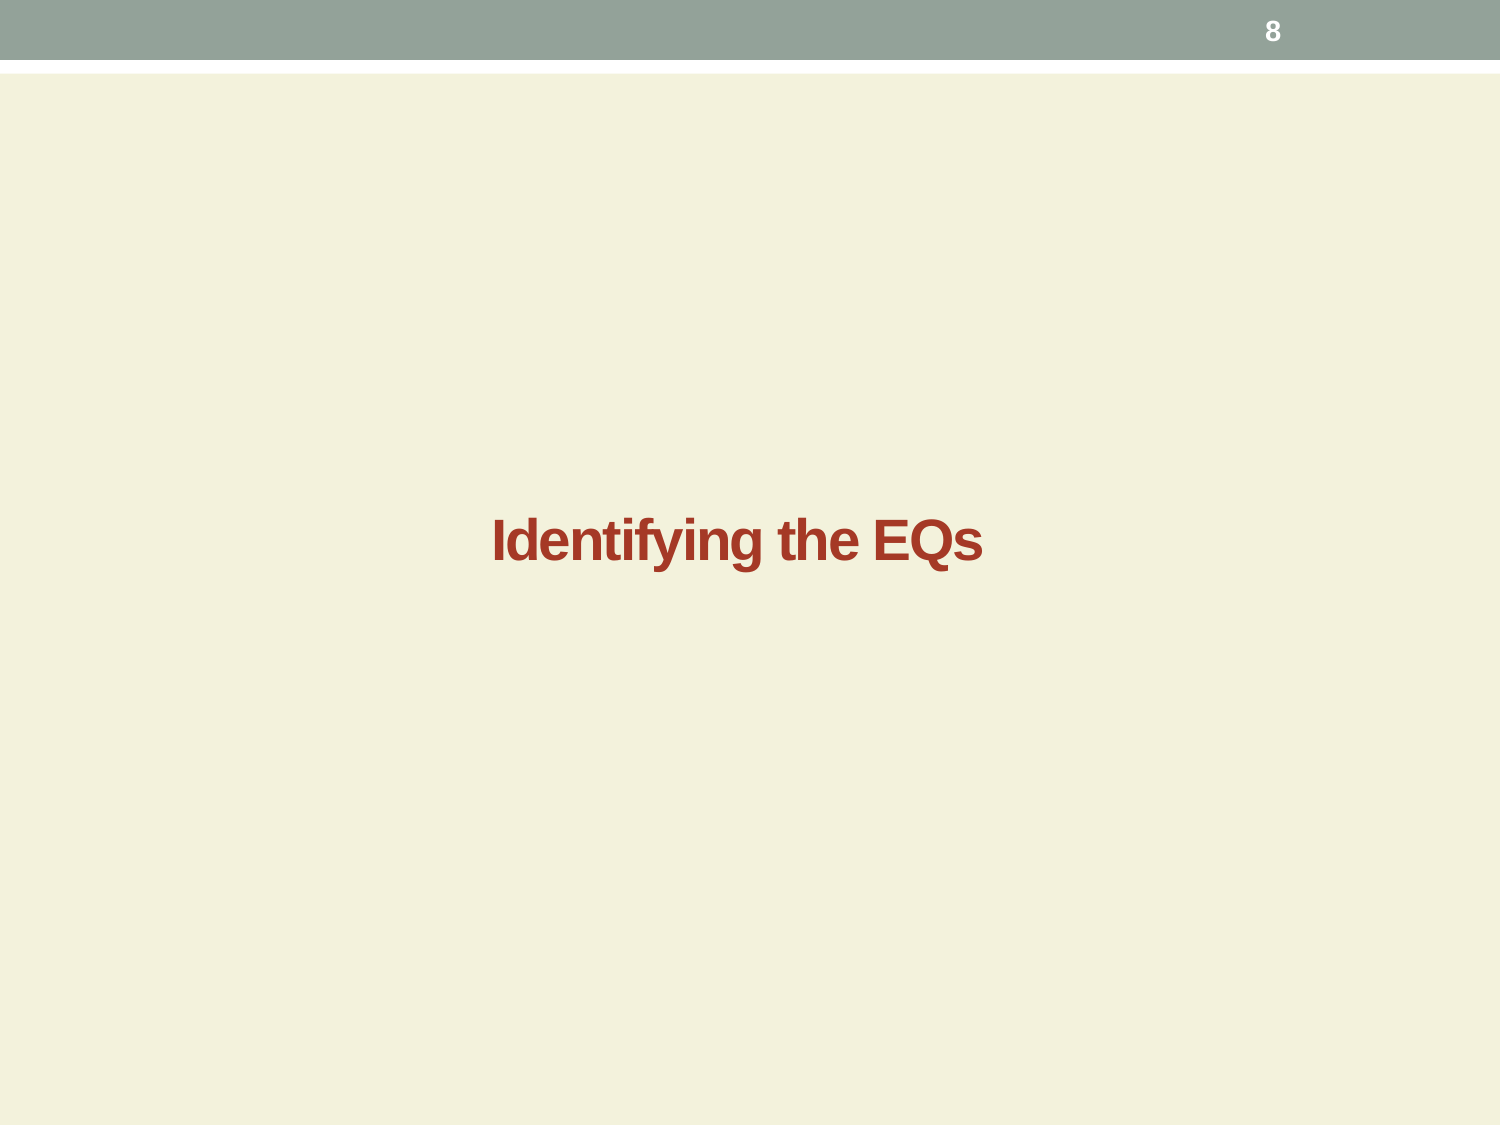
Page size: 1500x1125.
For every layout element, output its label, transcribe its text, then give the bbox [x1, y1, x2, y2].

slide_number 8 [1250, 3, 1425, 57]
title Identifying the EQs [29, 456, 1447, 619]
